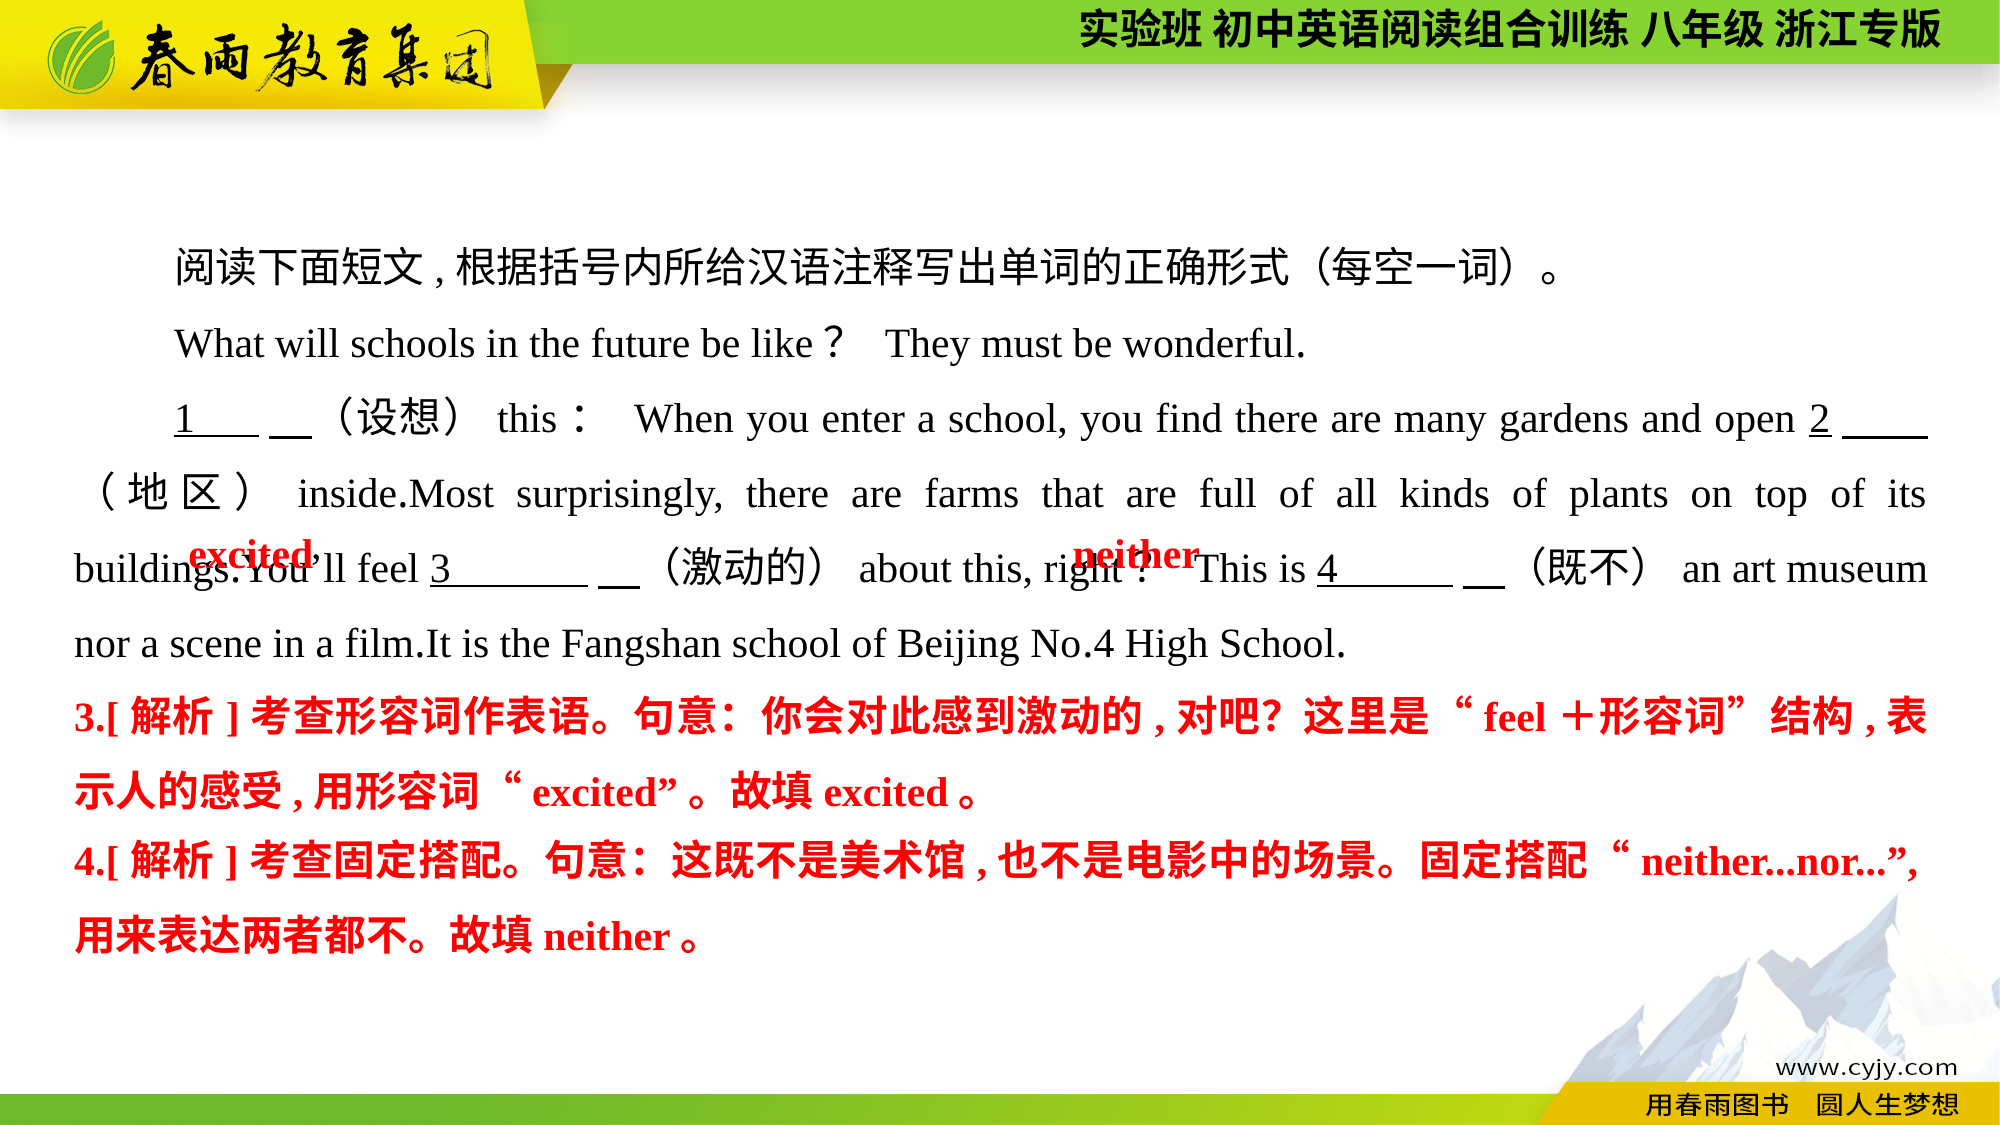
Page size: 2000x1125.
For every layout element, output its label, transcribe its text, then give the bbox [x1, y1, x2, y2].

text_box 4.[解析]考查固定搭配。句意：这既不是美术馆,也不是电影中的场景。固定搭配“neither...nor...”,用来表达两者都不。故填neither。 [59, 800, 1944, 966]
text_box 3.[解析]考查形容词作表语。句意：你会对此感到激动的,对吧？这里是“feel＋形容词”结构,表示人的感受,用形容词“excited”。故填excited。 [59, 656, 1944, 800]
text_box excited [173, 519, 329, 584]
text_box neither [1057, 519, 1215, 584]
list 阅读下面短文,根据括号内所给汉语注释写出单词的正确形式（每空一词）。 What will schools in the future be like？ They must be wonderful. 1 （设想）this： When you enter a school, you find there are many gardens and open 2 （地区）inside.Most surprisingly, there are farms that are full of all kinds of plants on top of its buildings.You’ll feel 3 （激动的）about this, right？ This is 4 （既不）an art museum nor a scene in a film.It is the Fangshan school of Beijing No.4 High School. [59, 208, 1944, 656]
picture [0, 0, 2000, 1125]
